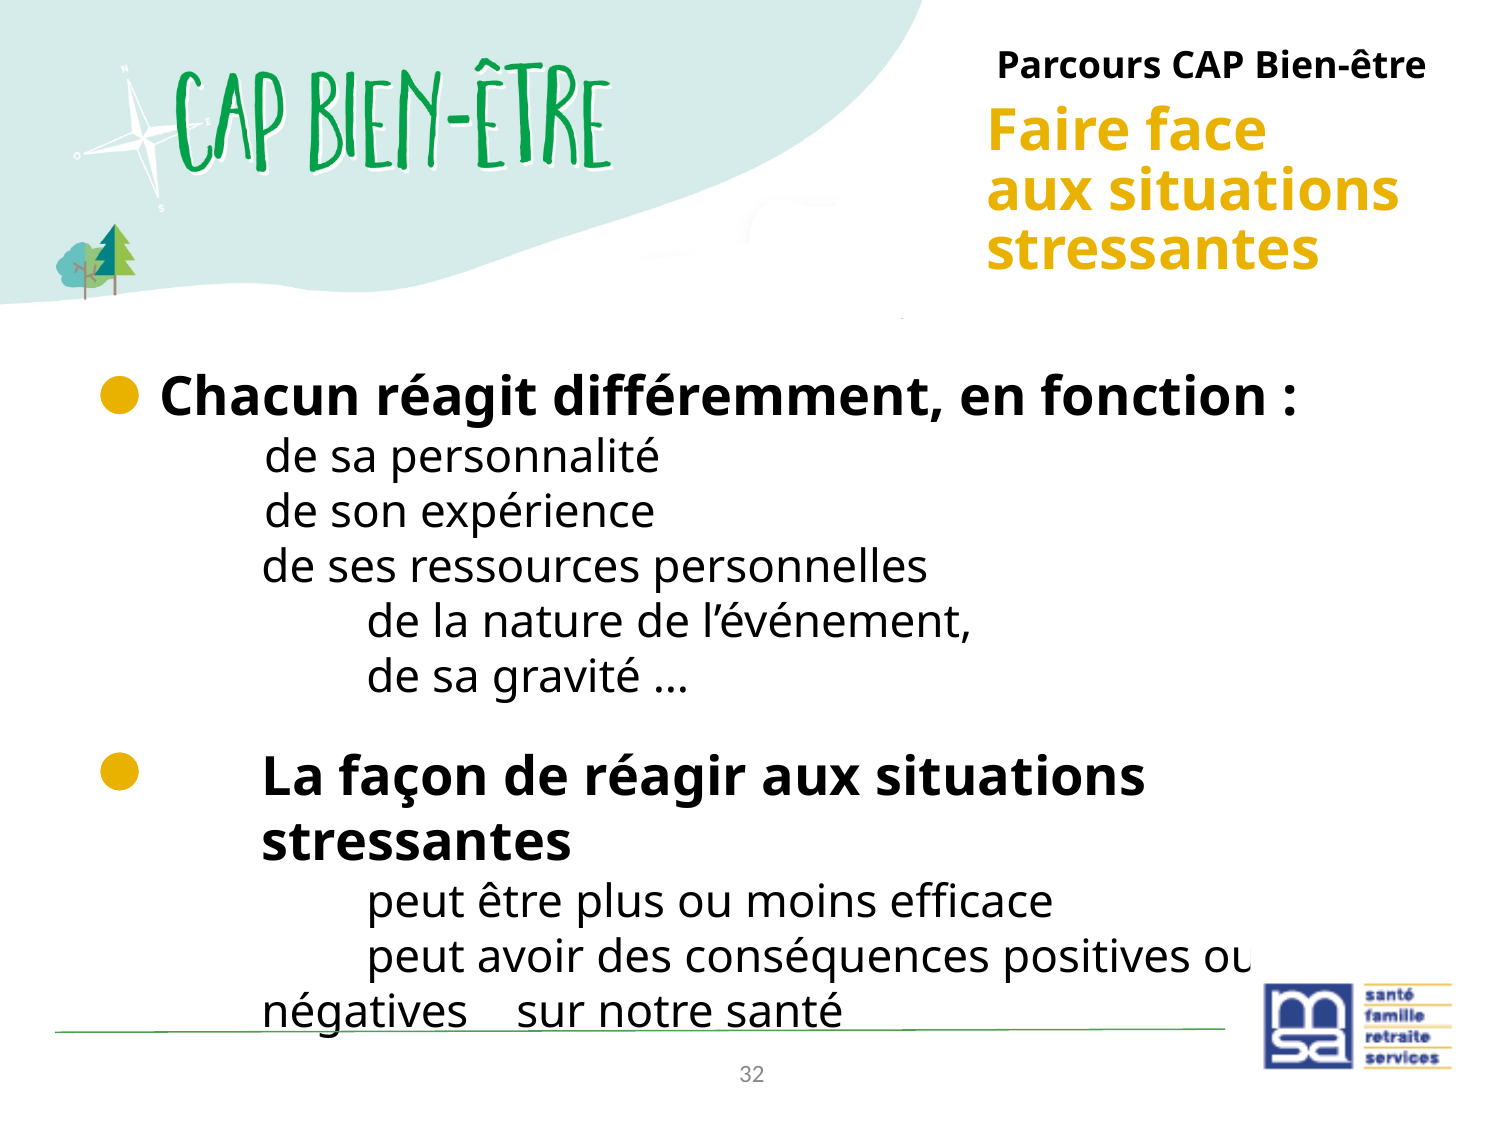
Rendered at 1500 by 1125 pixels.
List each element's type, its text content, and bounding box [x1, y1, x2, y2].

text_box [99, 751, 140, 792]
text_box [99, 375, 140, 416]
text_box Parcours CAP Bien-être [968, 34, 1455, 94]
slide_number – 32 [560, 1027, 1245, 1042]
picture [1250, 929, 1476, 1125]
text_box Chacun réagit différemment, en fonction : de sa personnalité de son expérience de ses ressources personnelles de la nature de l’événement, de sa gravité … La façon de réagir aux situations stressantes peut être plus ou moins efficace peut avoir des conséquences positives ou négatives sur notre santé [159, 361, 1436, 974]
text_box 32 [54, 1042, 1245, 1103]
picture [0, 0, 941, 320]
text_box Faire face aux situations stressantes [945, 117, 1447, 268]
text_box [54, 1028, 1226, 1033]
